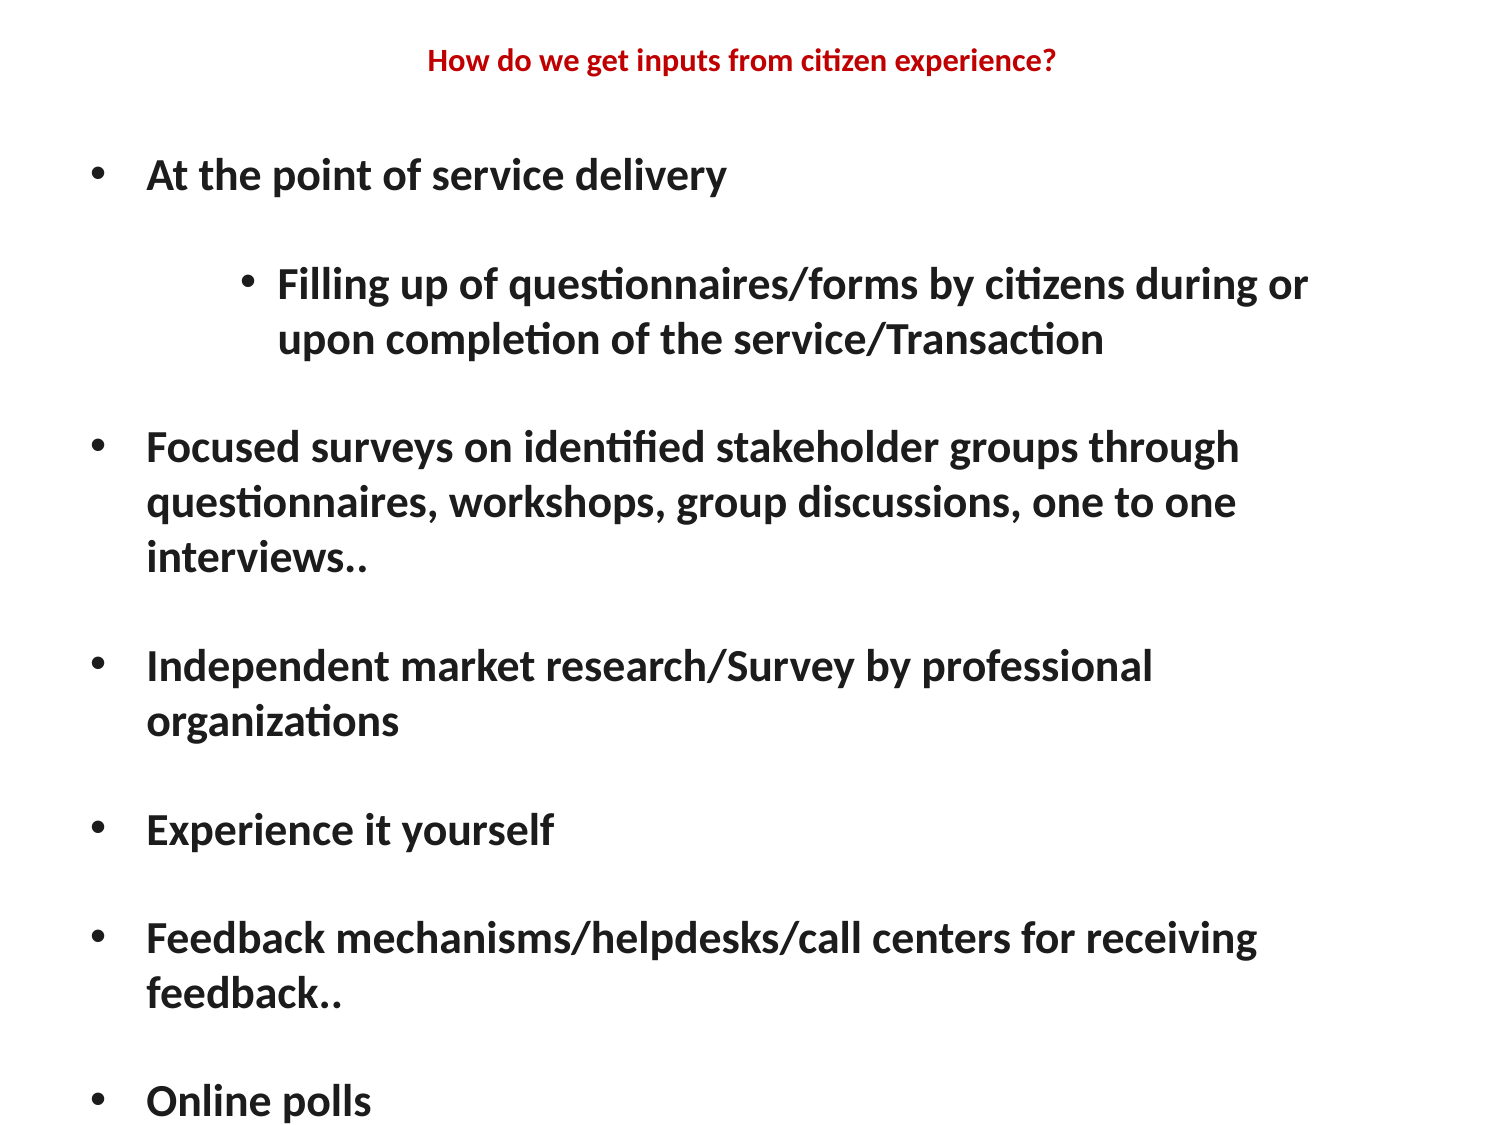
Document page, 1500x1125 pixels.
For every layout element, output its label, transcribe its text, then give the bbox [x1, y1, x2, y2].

title How do we get inputs from citizen experience? [0, 0, 1500, 125]
list At the point of service delivery Filling up of questionnaires/forms by citizens during or upon completion of the service/Transaction Focused surveys on identified stakeholder groups through questionnaires, workshops, group discussions, one to one interviews.. Independent market research/Survey by professional organizations Experience it yourself Feedback mechanisms/helpdesks/call centers for receiving feedback.. Online polls Observe the service delivery points/environments to identify the problems/challenges encountered by the citizens [75, 137, 1425, 1125]
